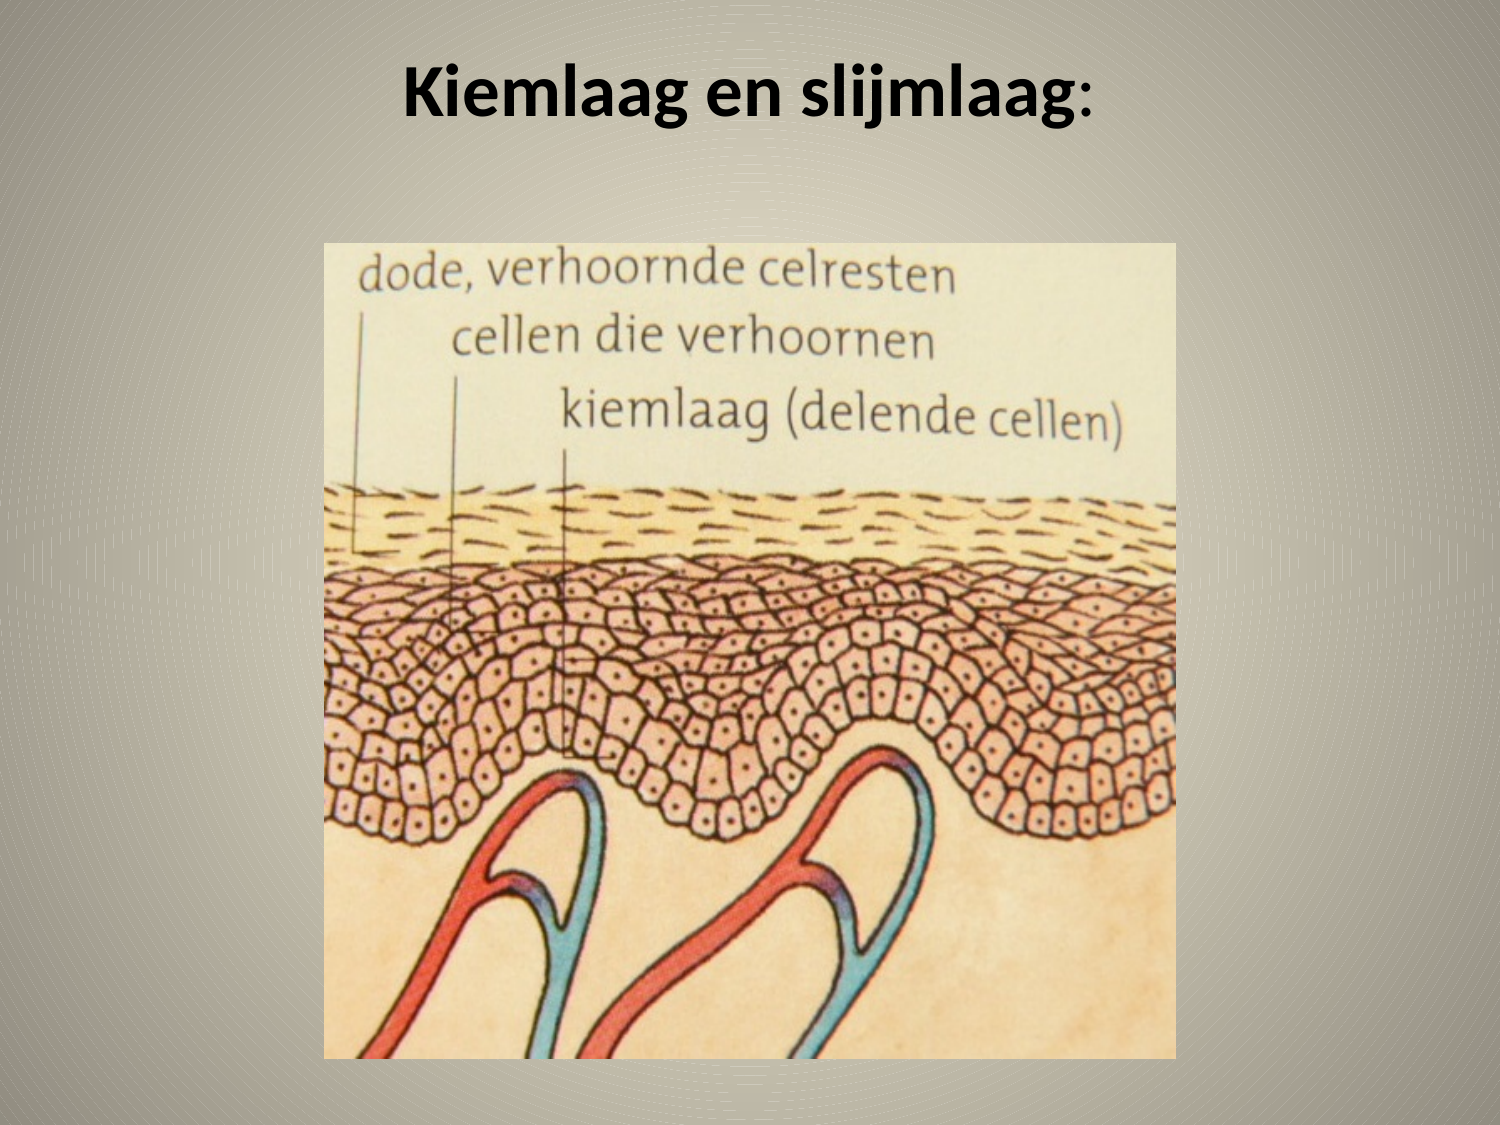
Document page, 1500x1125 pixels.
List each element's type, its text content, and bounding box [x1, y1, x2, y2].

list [324, 243, 1176, 1059]
title Kiemlaag en slijmlaag: [187, 0, 1313, 173]
